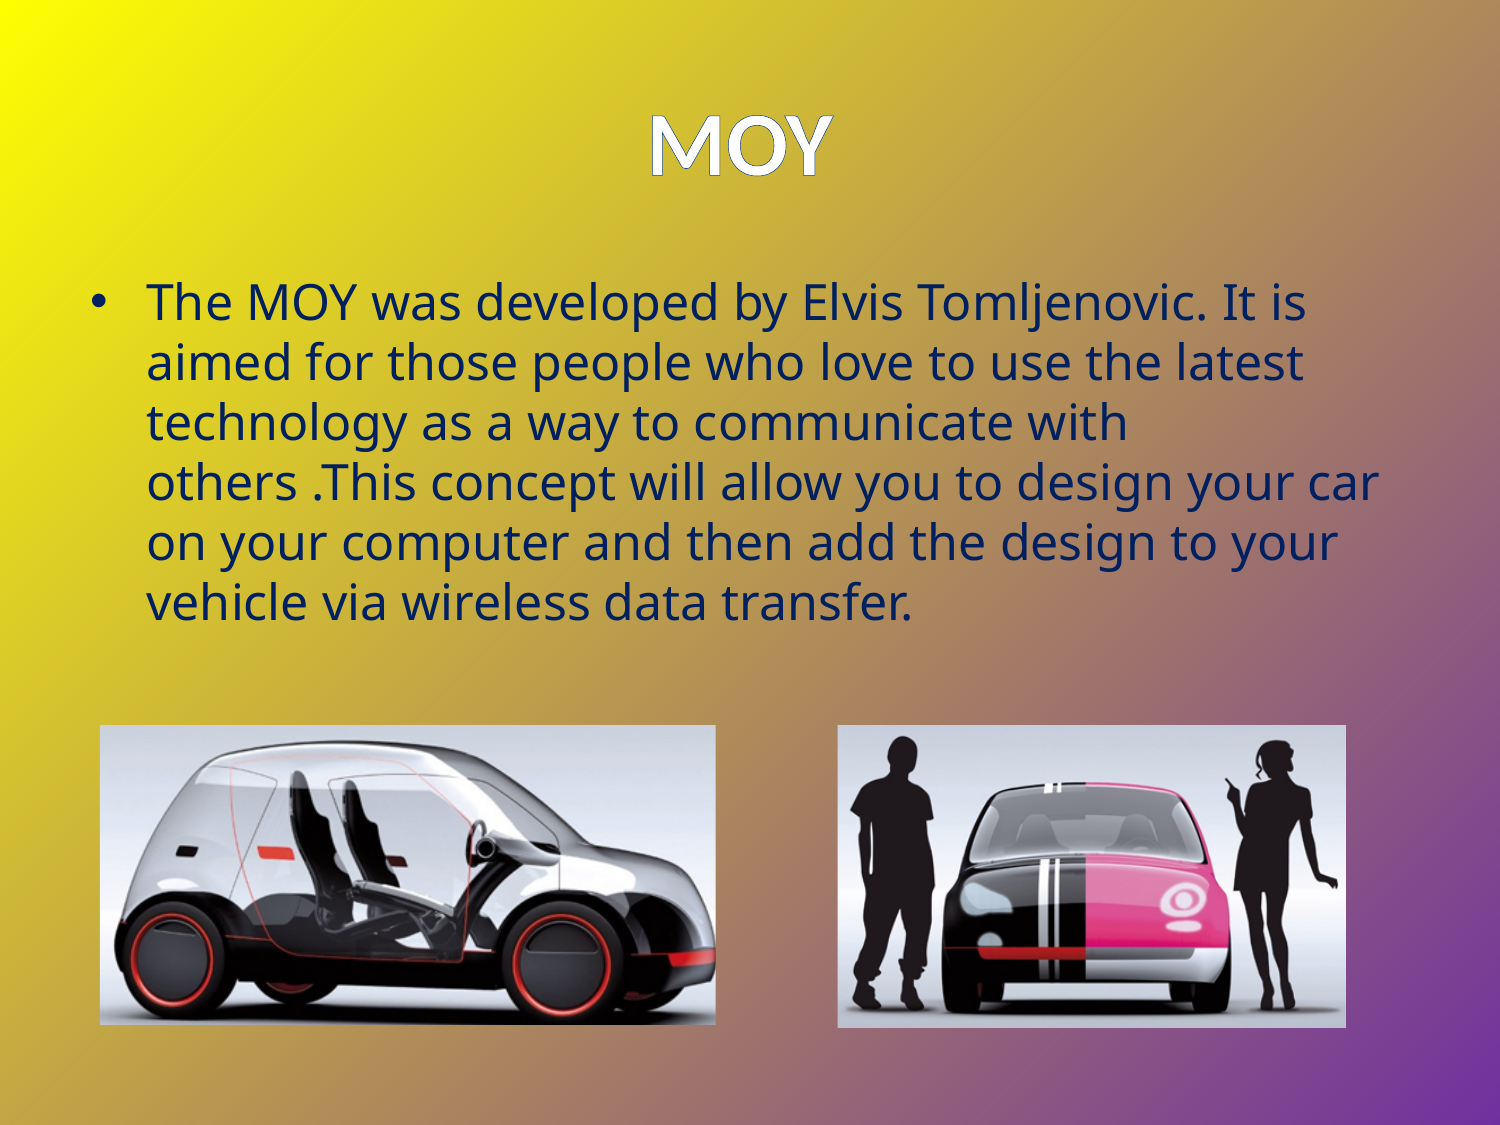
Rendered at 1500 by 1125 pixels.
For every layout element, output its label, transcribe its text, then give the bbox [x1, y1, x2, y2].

picture [99, 724, 716, 1026]
picture [837, 724, 1347, 1028]
title MOY [75, 45, 1425, 233]
list The MOY was developed by Elvis Tomljenovic. It is aimed for those people who love to use the latest technology as a way to communicate with others .This concept will allow you to design your car on your computer and then add the design to your vehicle via wireless data transfer. [75, 262, 1425, 1005]
